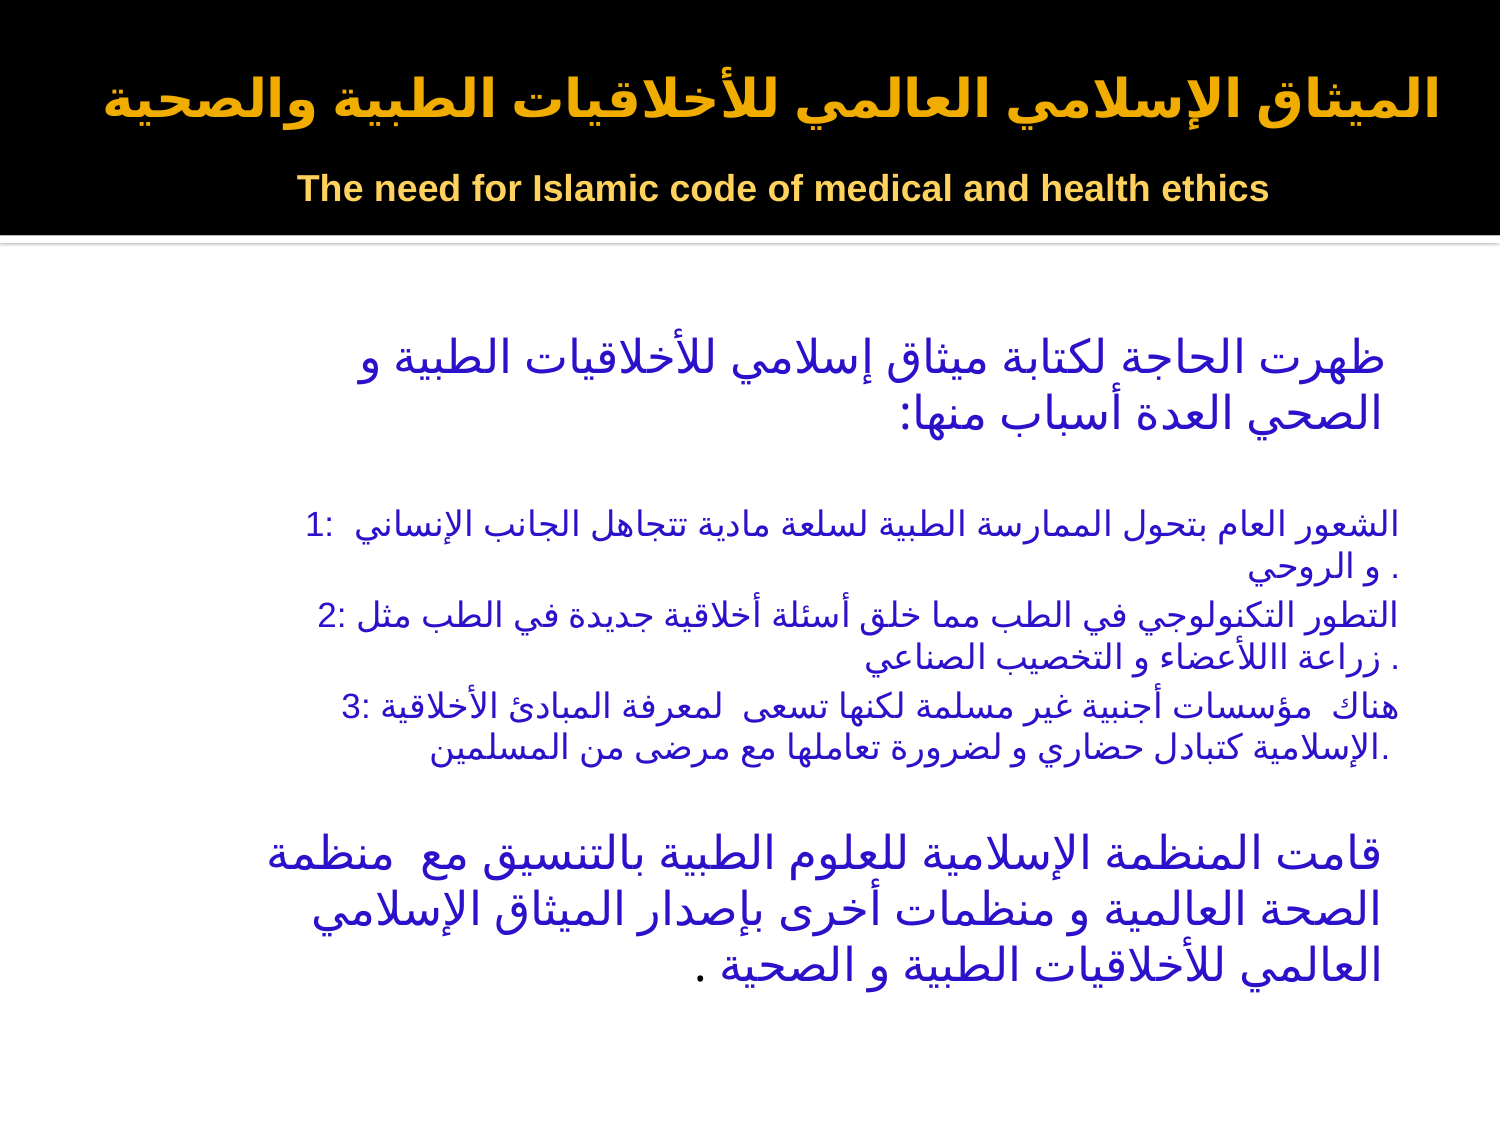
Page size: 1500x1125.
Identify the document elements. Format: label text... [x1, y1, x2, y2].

text_box The need for Islamic code of medical and health ethics [282, 156, 1286, 217]
list ظهرت الحاجة لكتابة ميثاق إسلامي للأخلاقيات الطبية و الصحي العدة أسباب منها: 1: الشعور العام بتحول الممارسة الطبية لسلعة مادية تتجاهل الجانب الإنساني و الروحي . 2: التطور التكنولوجي في الطب مما خلق أسئلة أخلاقية جديدة في الطب مثل زراعة االلأعضاء و التخصيب الصناعي . 3: هناك مؤسسات أجنبية غير مسلمة لكنها تسعى لمعرفة المبادئ الأخلاقية الإسلامية كتبادل حضاري و لضرورة تعاملها مع مرضى من المسلمين. قامت المنظمة الإسلامية للعلوم الطبية بالتنسيق مع منظمة الصحة العالمية و منظمات أخرى بإصدار الميثاق الإسلامي العالمي للأخلاقيات الطبية و الصحية . [183, 255, 1415, 1015]
title الميثاق الإسلامي العالمي للأخلاقيات الطبية والصحية [75, 25, 1463, 231]
